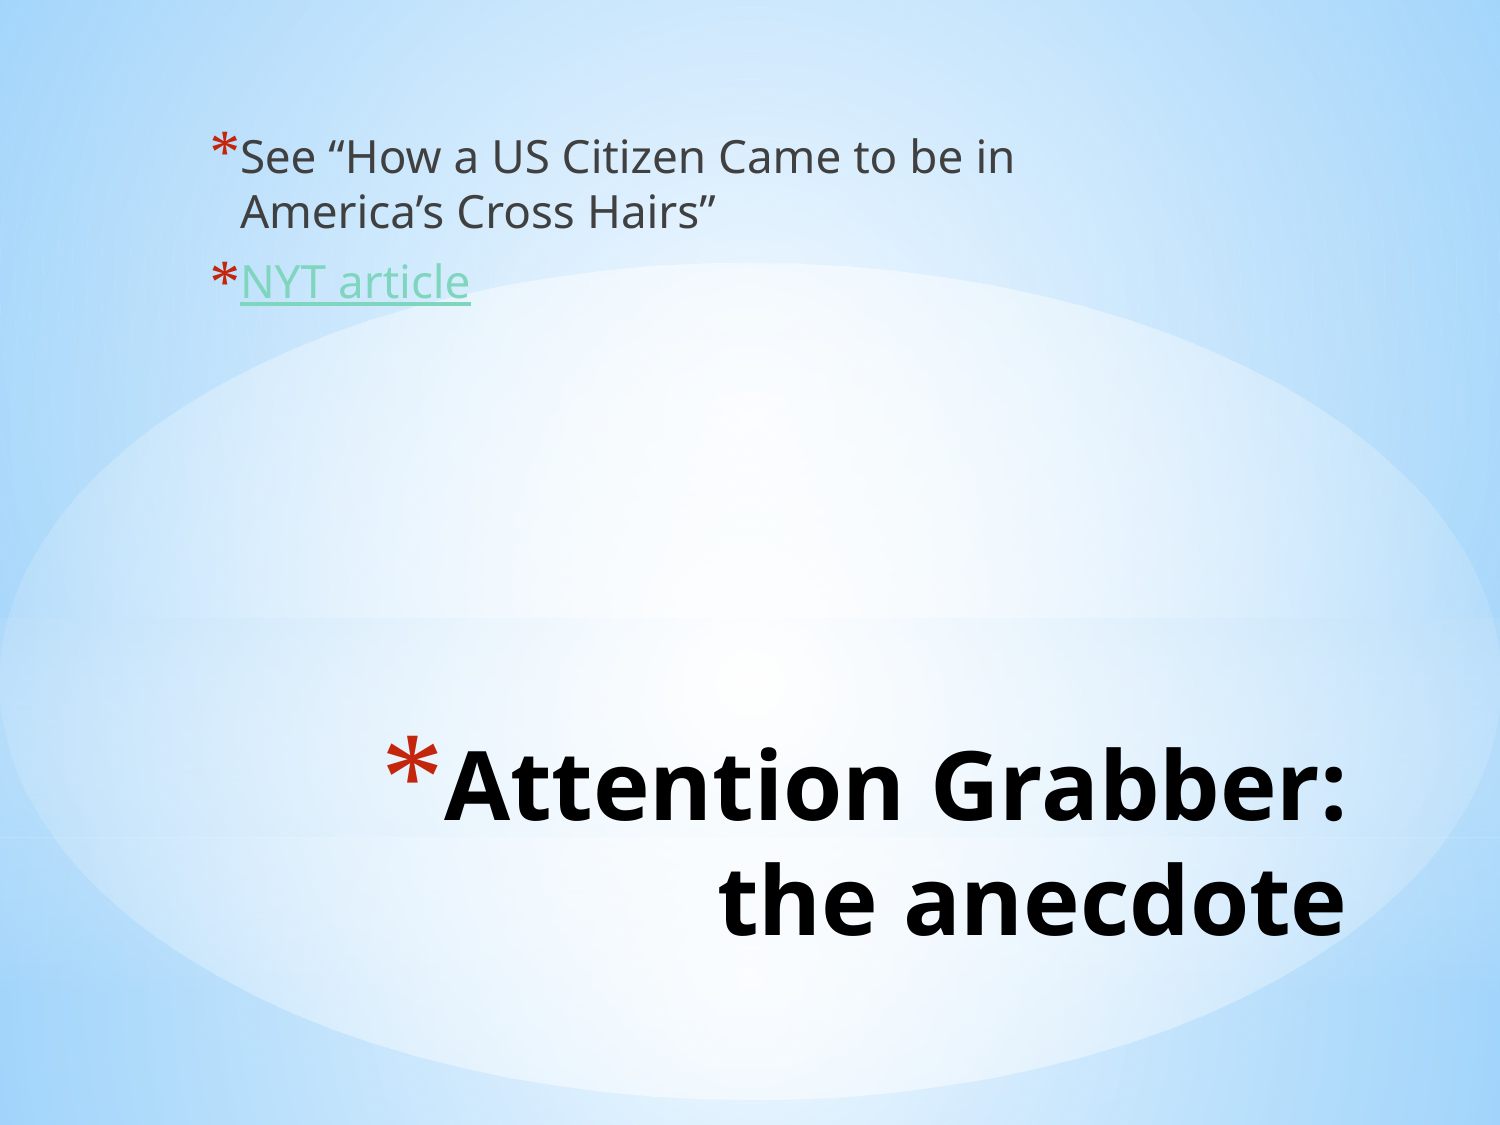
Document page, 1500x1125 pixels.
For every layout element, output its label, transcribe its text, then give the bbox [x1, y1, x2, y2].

title Attention Grabber: the anecdote [294, 717, 1363, 905]
list See “How a US Citizen Came to be in America’s Cross Hairs” NYT article [187, 120, 1238, 690]
